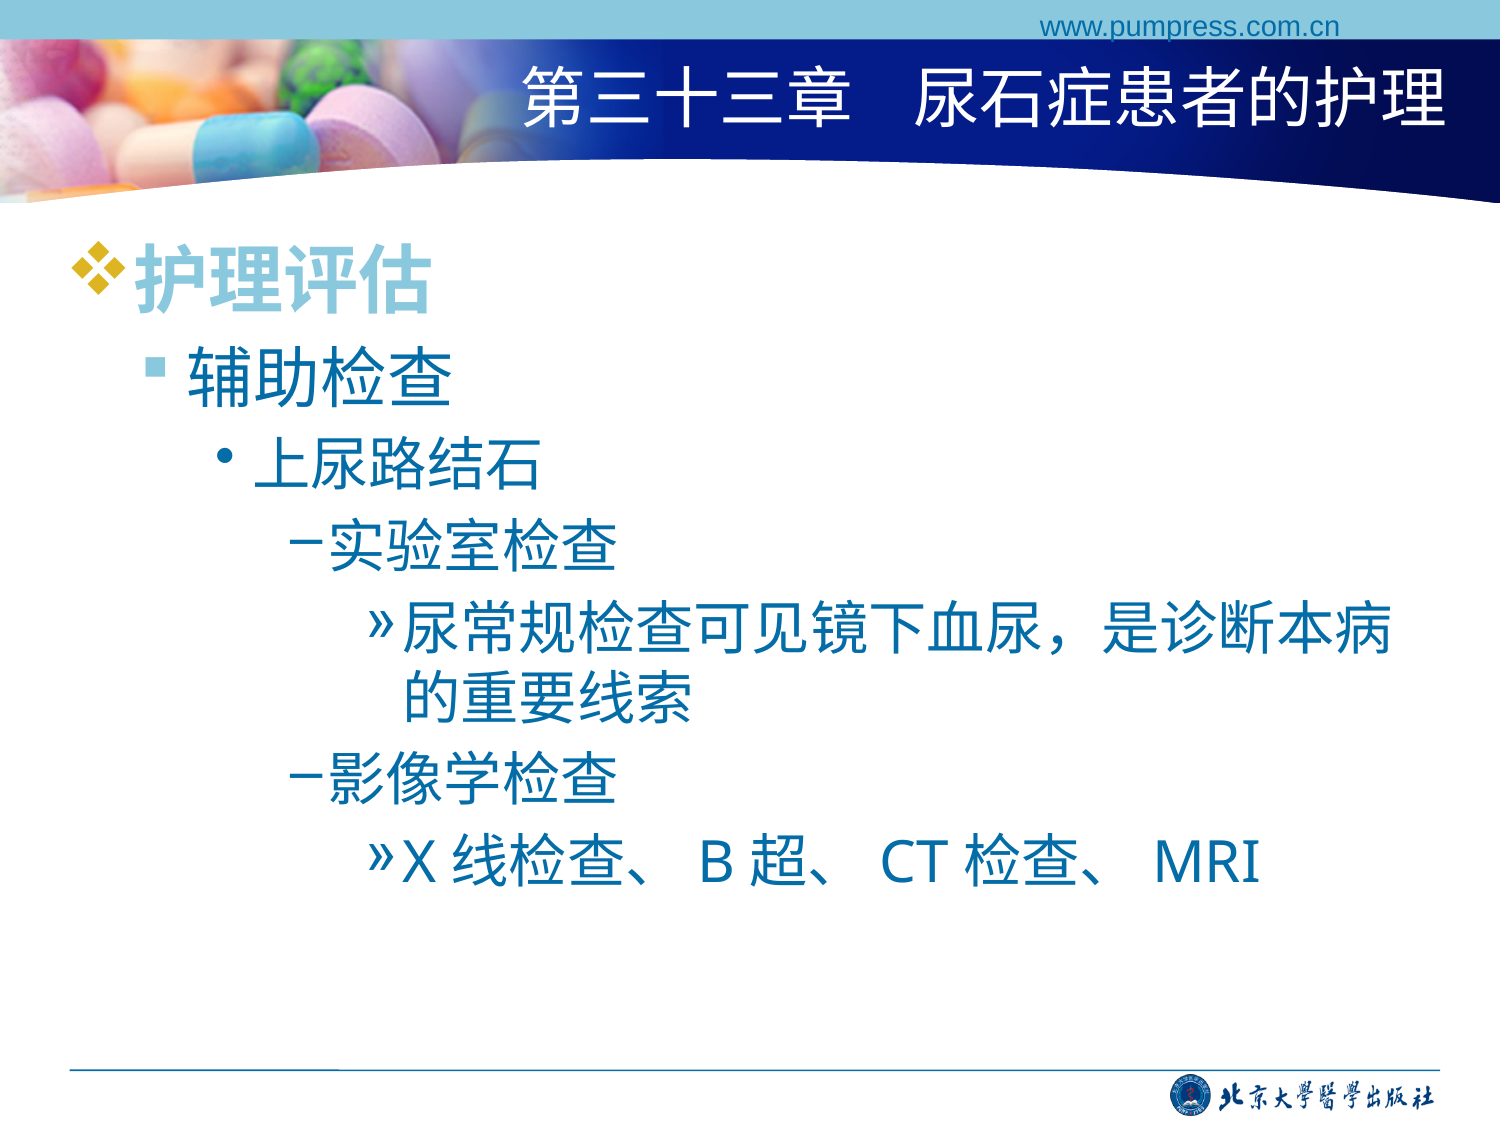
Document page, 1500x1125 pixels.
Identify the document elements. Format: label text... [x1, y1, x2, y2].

picture [0, 40, 1500, 203]
slide_number www.pumpress.com.cn [1025, 0, 1463, 38]
picture [1170, 1074, 1436, 1118]
title 第三十三章 尿石症患者的护理 [137, 49, 1463, 143]
list 护理评估 辅助检查 上尿路结石 实验室检查 尿常规检查可见镜下血尿，是诊断本病的重要线索 影像学检查 X线检查、B超、CT检查、MRI [49, 224, 1463, 1026]
